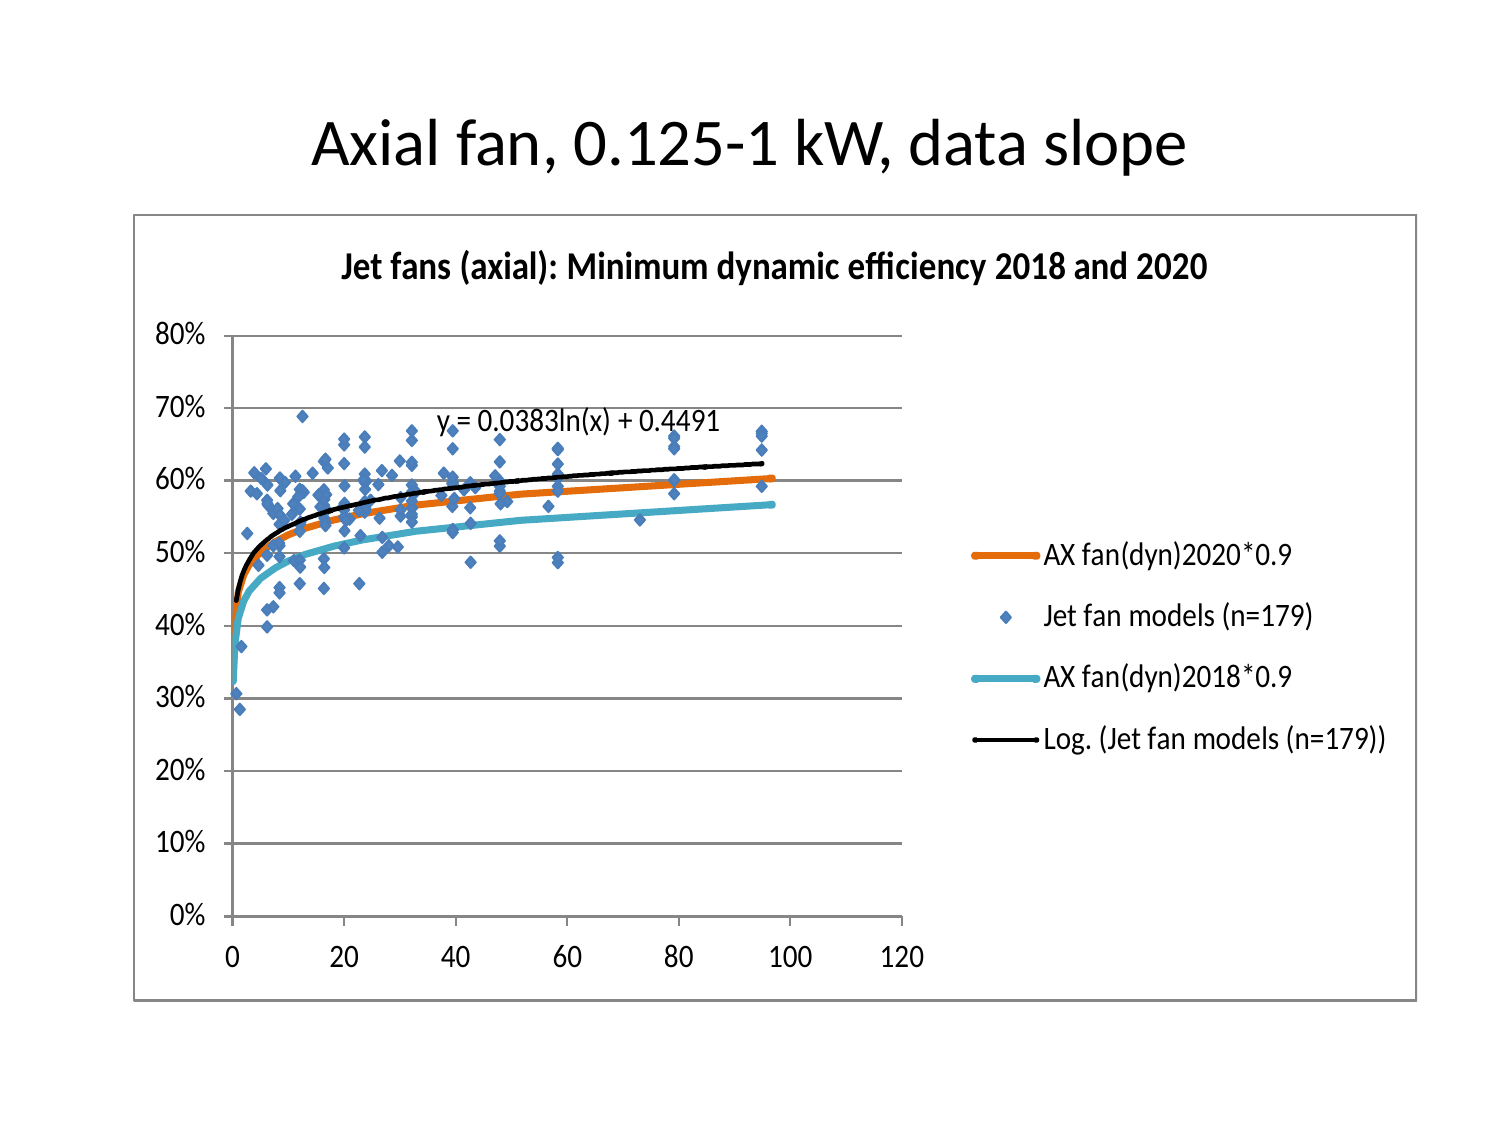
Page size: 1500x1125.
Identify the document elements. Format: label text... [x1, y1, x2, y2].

title Axial fan, 0.125-1 kW, data slope [75, 45, 1425, 233]
picture [132, 213, 1418, 1002]
